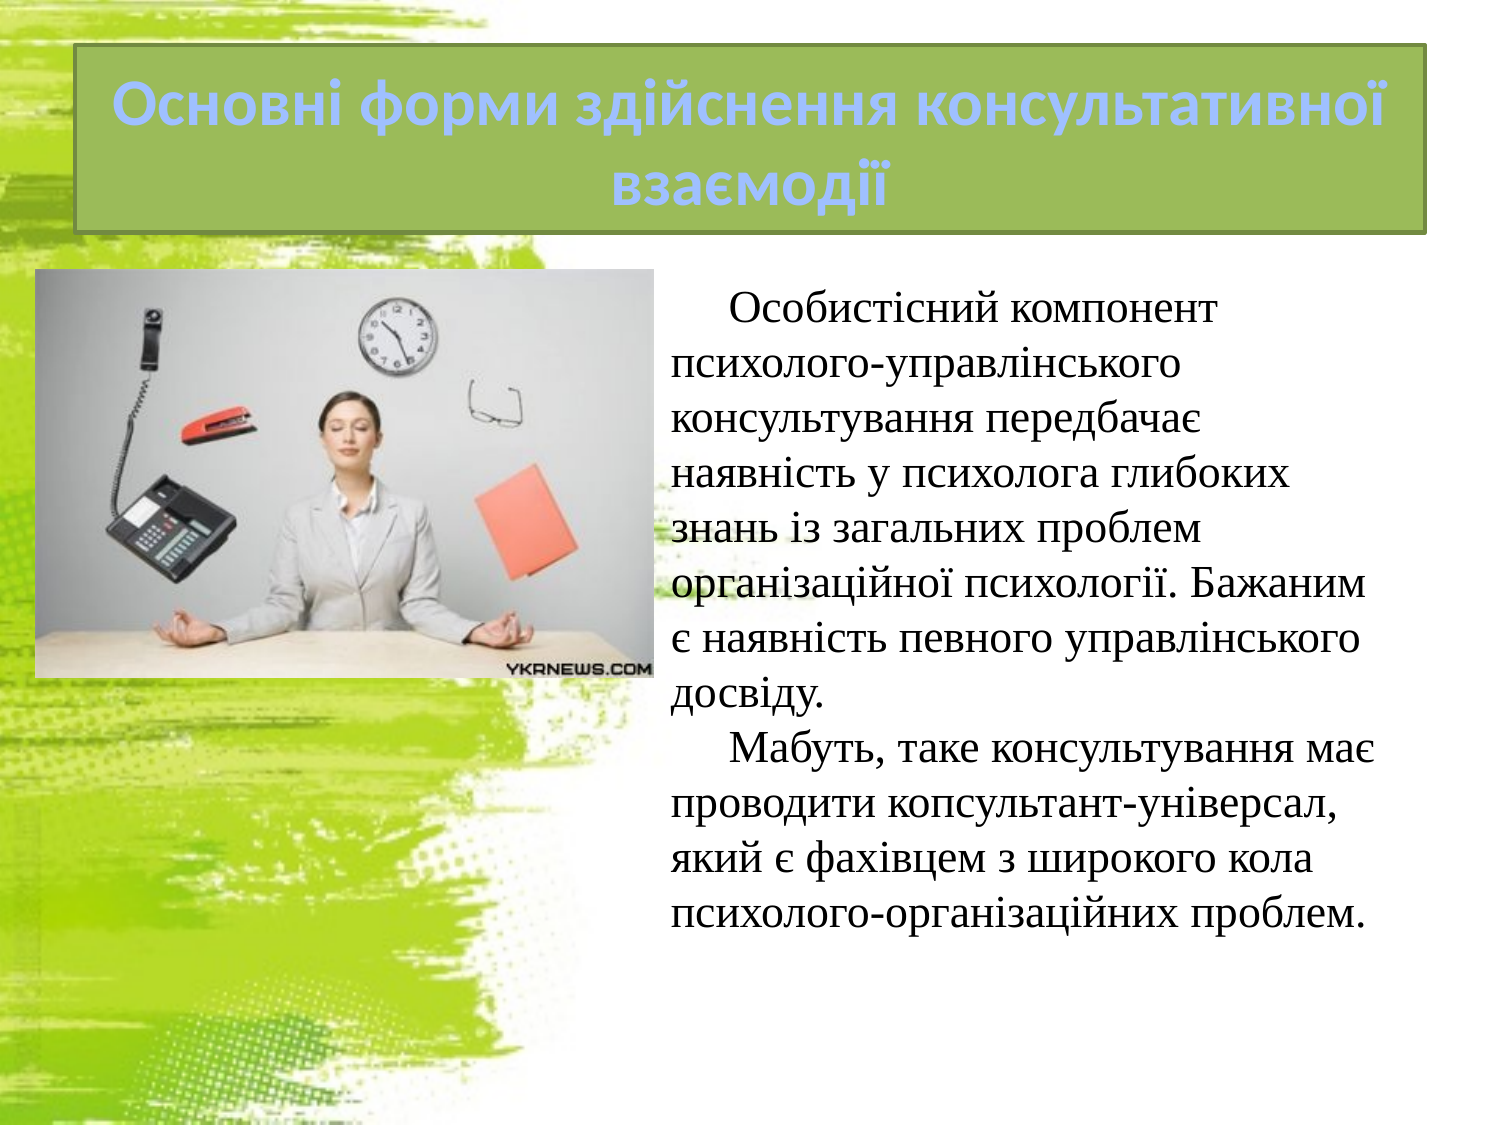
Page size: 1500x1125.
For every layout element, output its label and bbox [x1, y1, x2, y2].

list [34, 269, 655, 678]
picture [0, 0, 1500, 1125]
